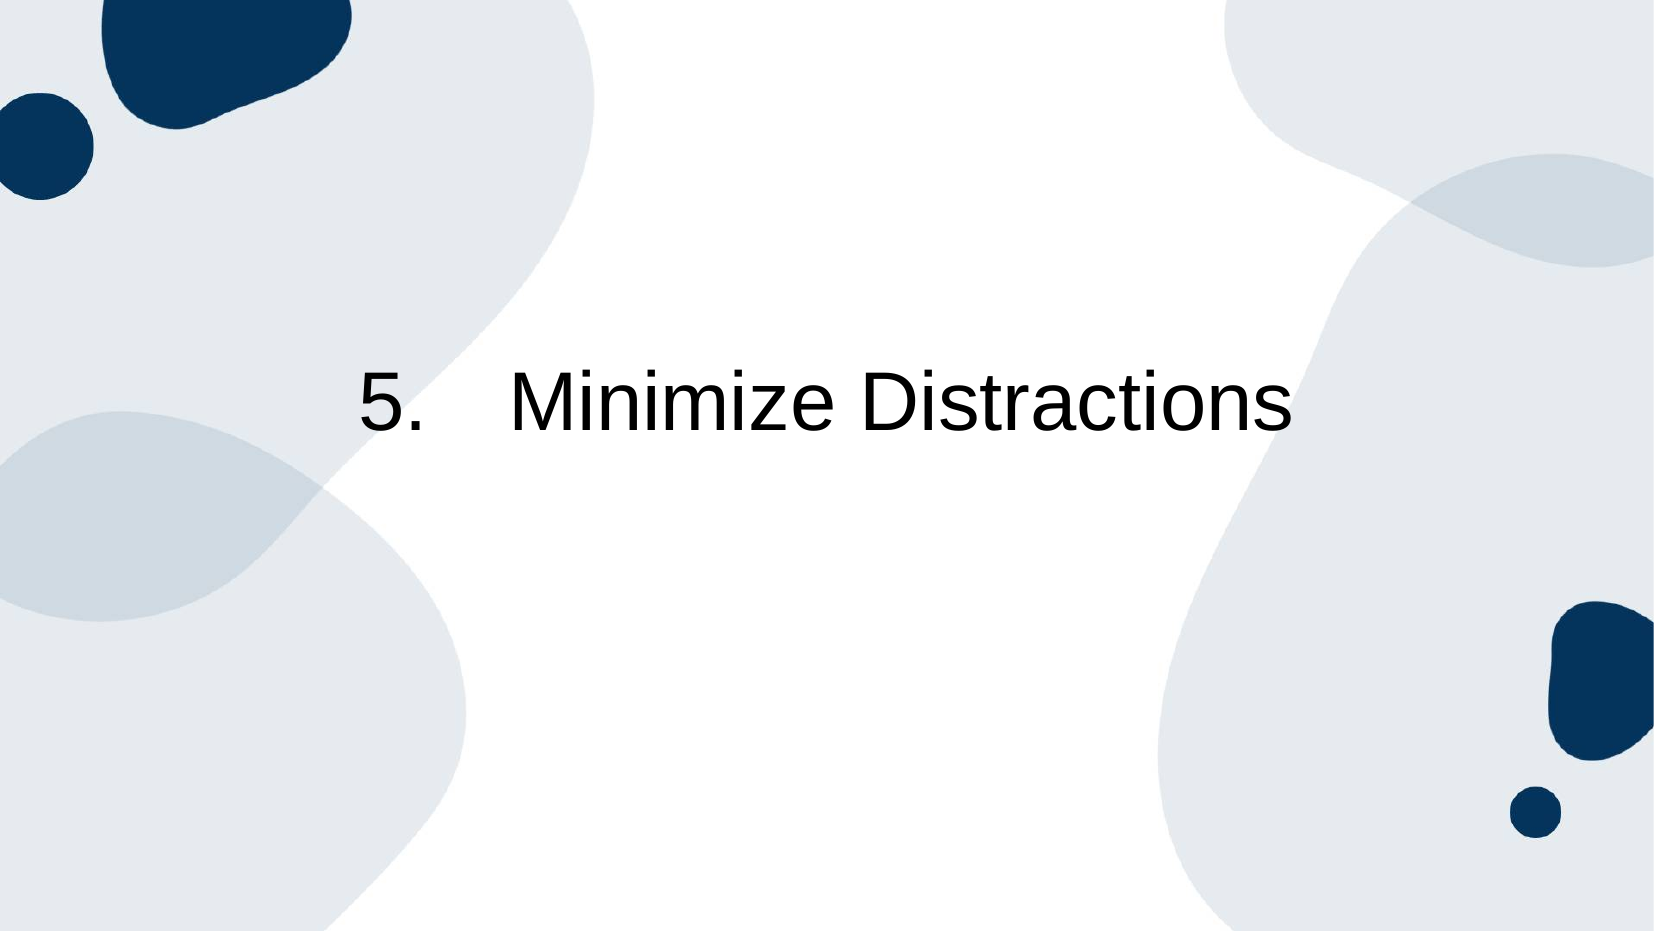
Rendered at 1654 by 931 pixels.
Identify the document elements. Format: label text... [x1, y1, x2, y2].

picture [0, 0, 1654, 931]
subtitle 5. Minimize Distractions [82, 37, 1571, 757]
